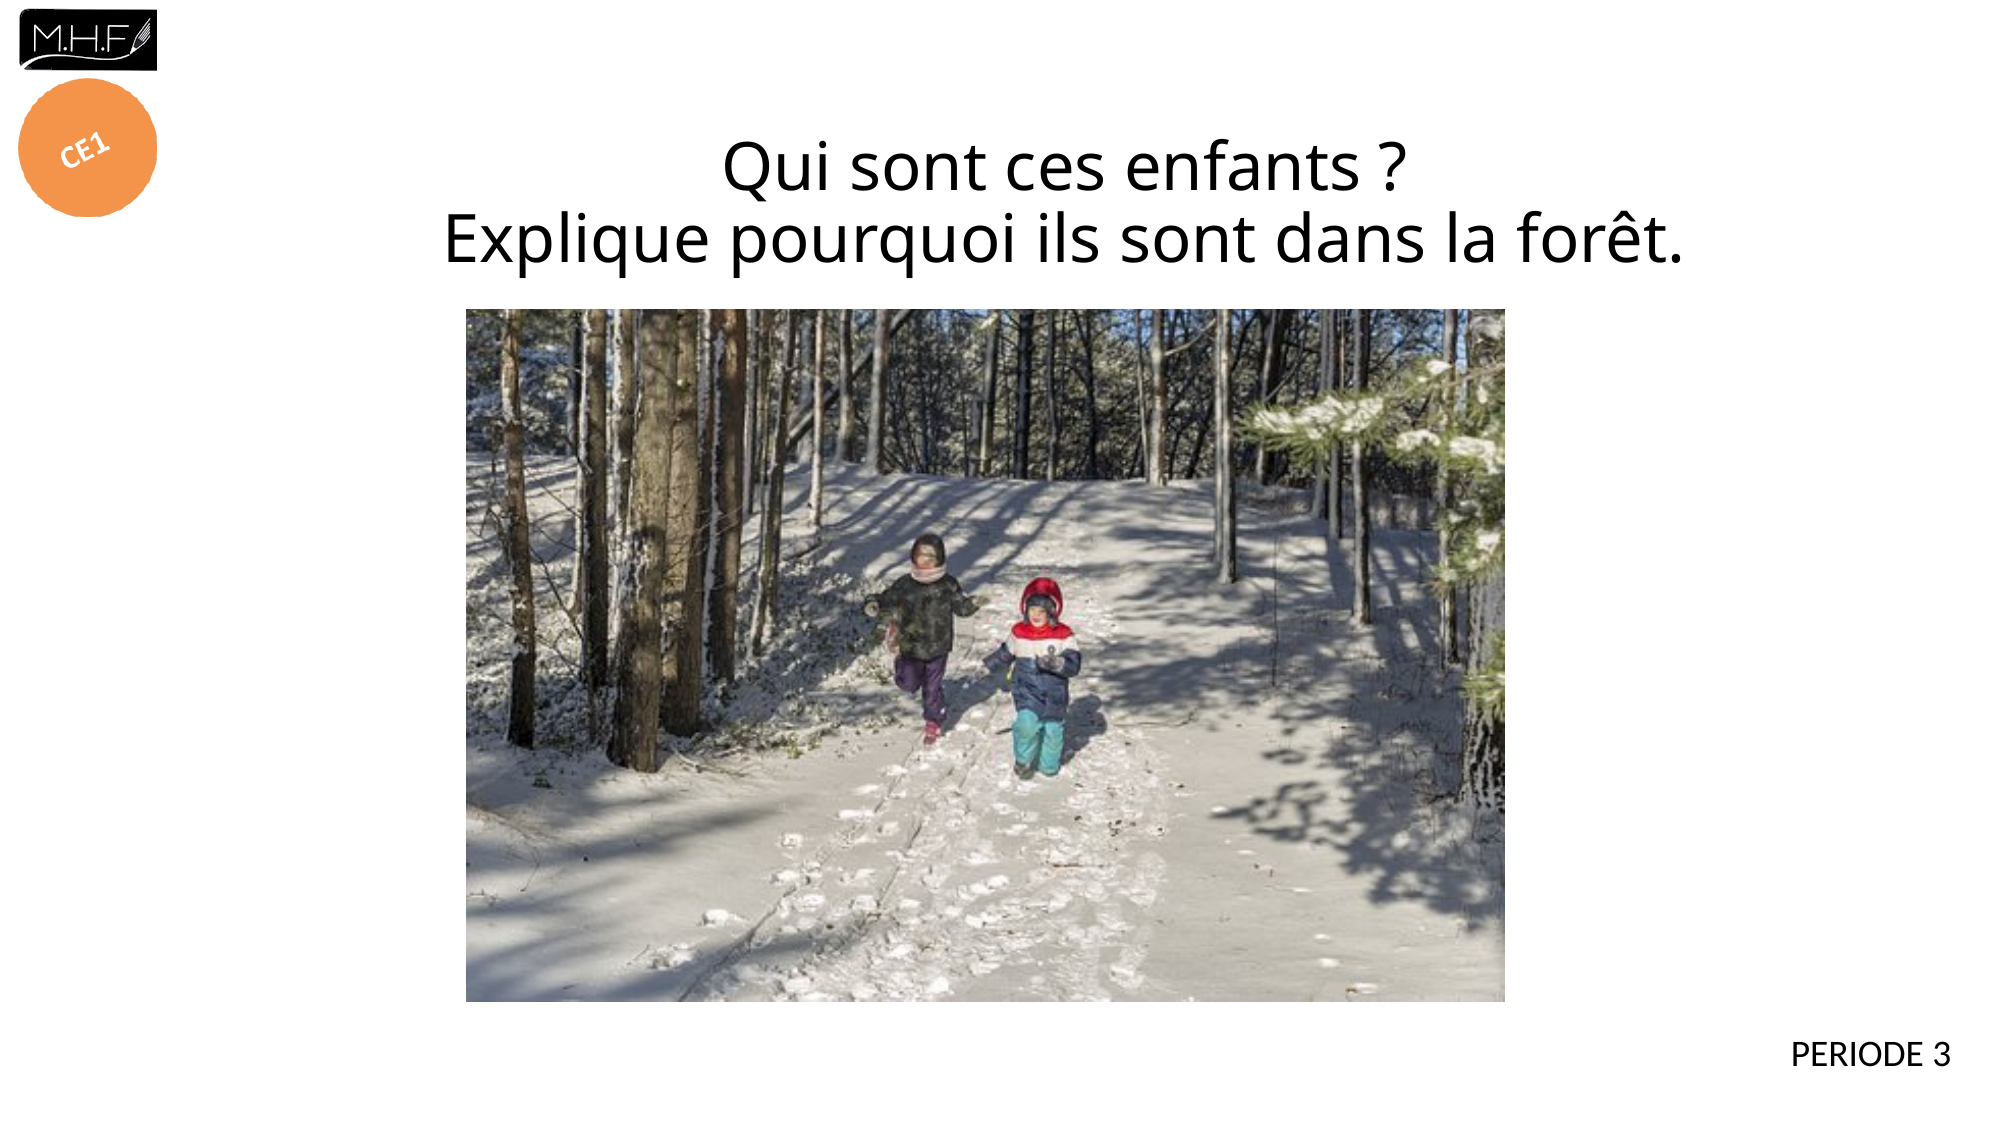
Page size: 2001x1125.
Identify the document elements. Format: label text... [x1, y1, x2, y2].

picture [16, 7, 157, 74]
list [466, 309, 1505, 1002]
picture [18, 78, 157, 218]
title Qui sont ces enfants ? Explique pourquoi ils sont dans la forêt. [412, 116, 1718, 294]
text_box PERIODE 3 [1362, 1021, 1967, 1082]
